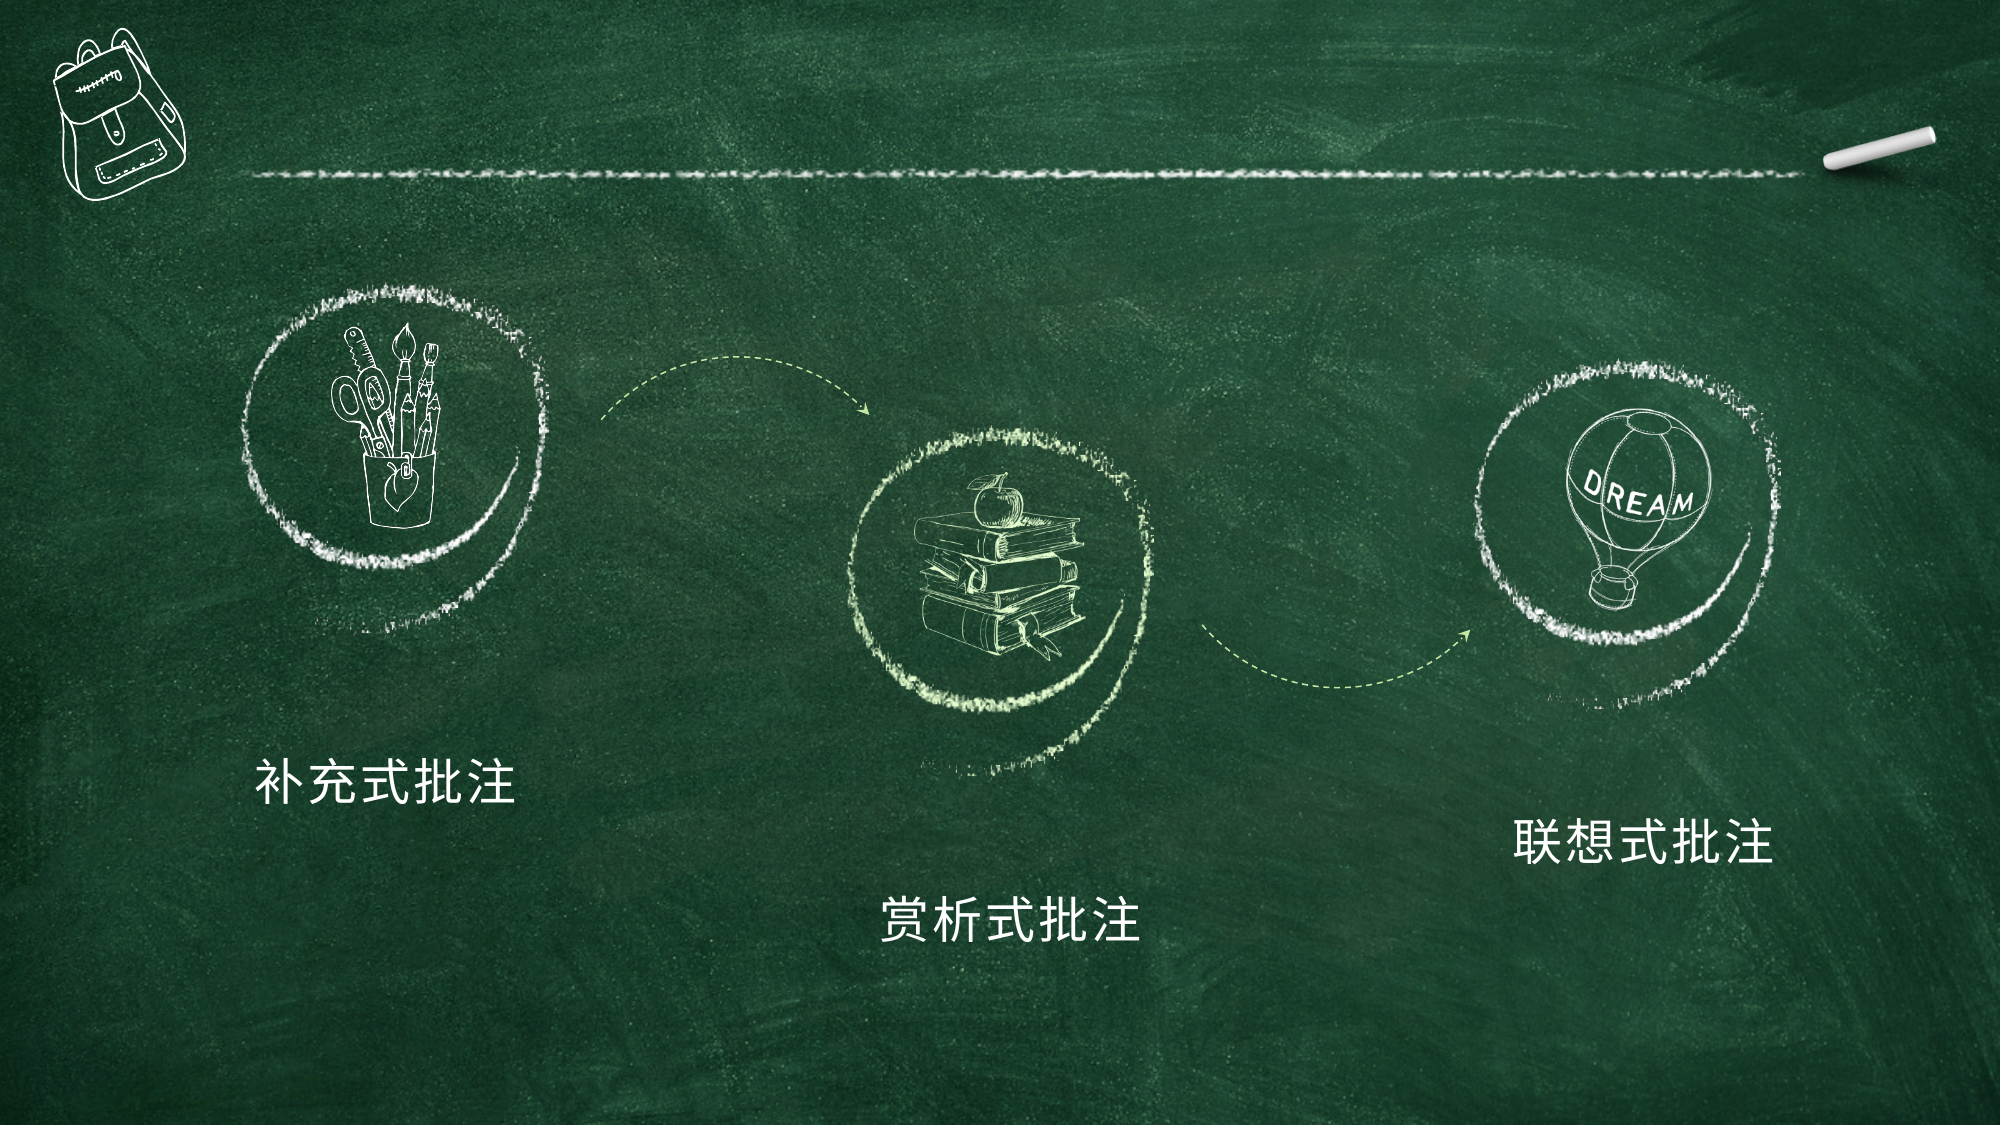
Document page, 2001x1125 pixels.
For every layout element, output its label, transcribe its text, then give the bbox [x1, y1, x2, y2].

text_box [601, 356, 870, 536]
picture [0, 0, 2000, 1125]
text_box [1202, 508, 1471, 688]
text_box 赏析式批注 [818, 850, 1203, 956]
text_box 补充式批注 [193, 712, 578, 818]
text_box 联想式批注 [1451, 773, 1836, 879]
